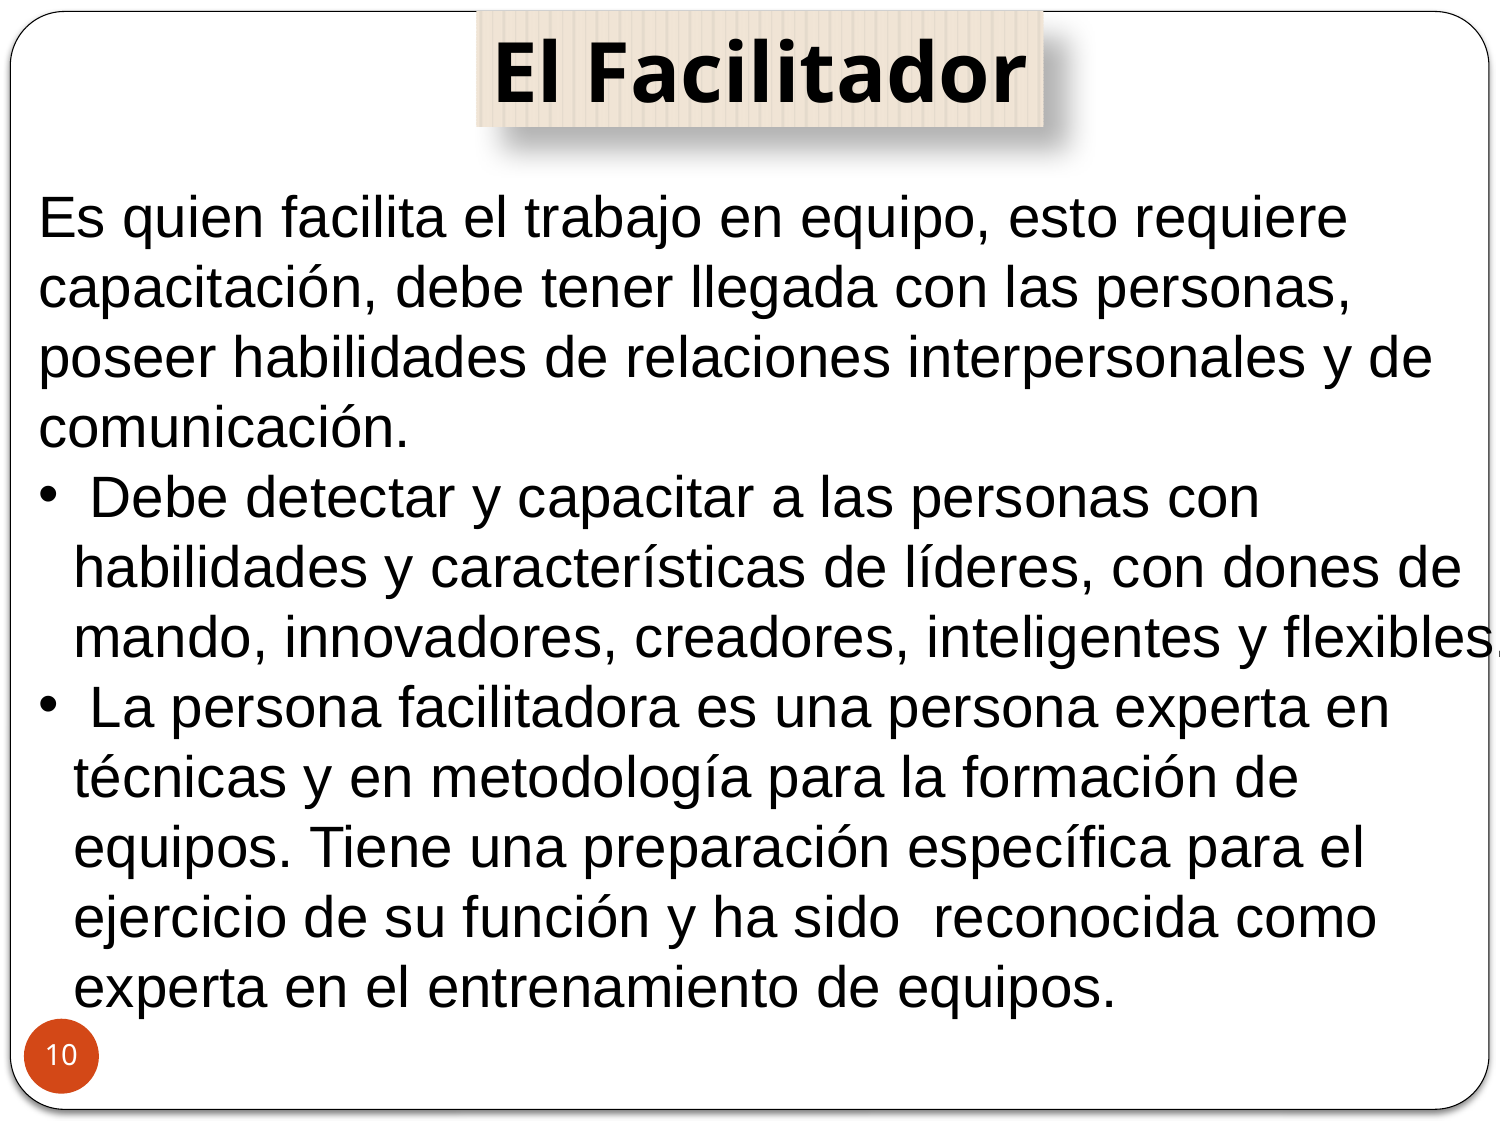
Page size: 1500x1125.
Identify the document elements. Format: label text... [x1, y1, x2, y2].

text_box El Facilitador [476, 11, 1044, 127]
slide_number 10 [23, 1018, 99, 1094]
text_box Es quien facilita el trabajo en equipo, esto requiere capacitación, debe tener llegada con las personas, poseer habilidades de relaciones interpersonales y de comunicación. Debe detectar y capacitar a las personas con habilidades y características de líderes, con dones de mando, innovadores, creadores, inteligentes y flexibles. La persona facilitadora es una persona experta en técnicas y en metodología para la formación de equipos. Tiene una preparación específica para el ejercicio de su función y ha sido reconocida como experta en el entrenamiento de equipos. [23, 171, 1500, 1027]
